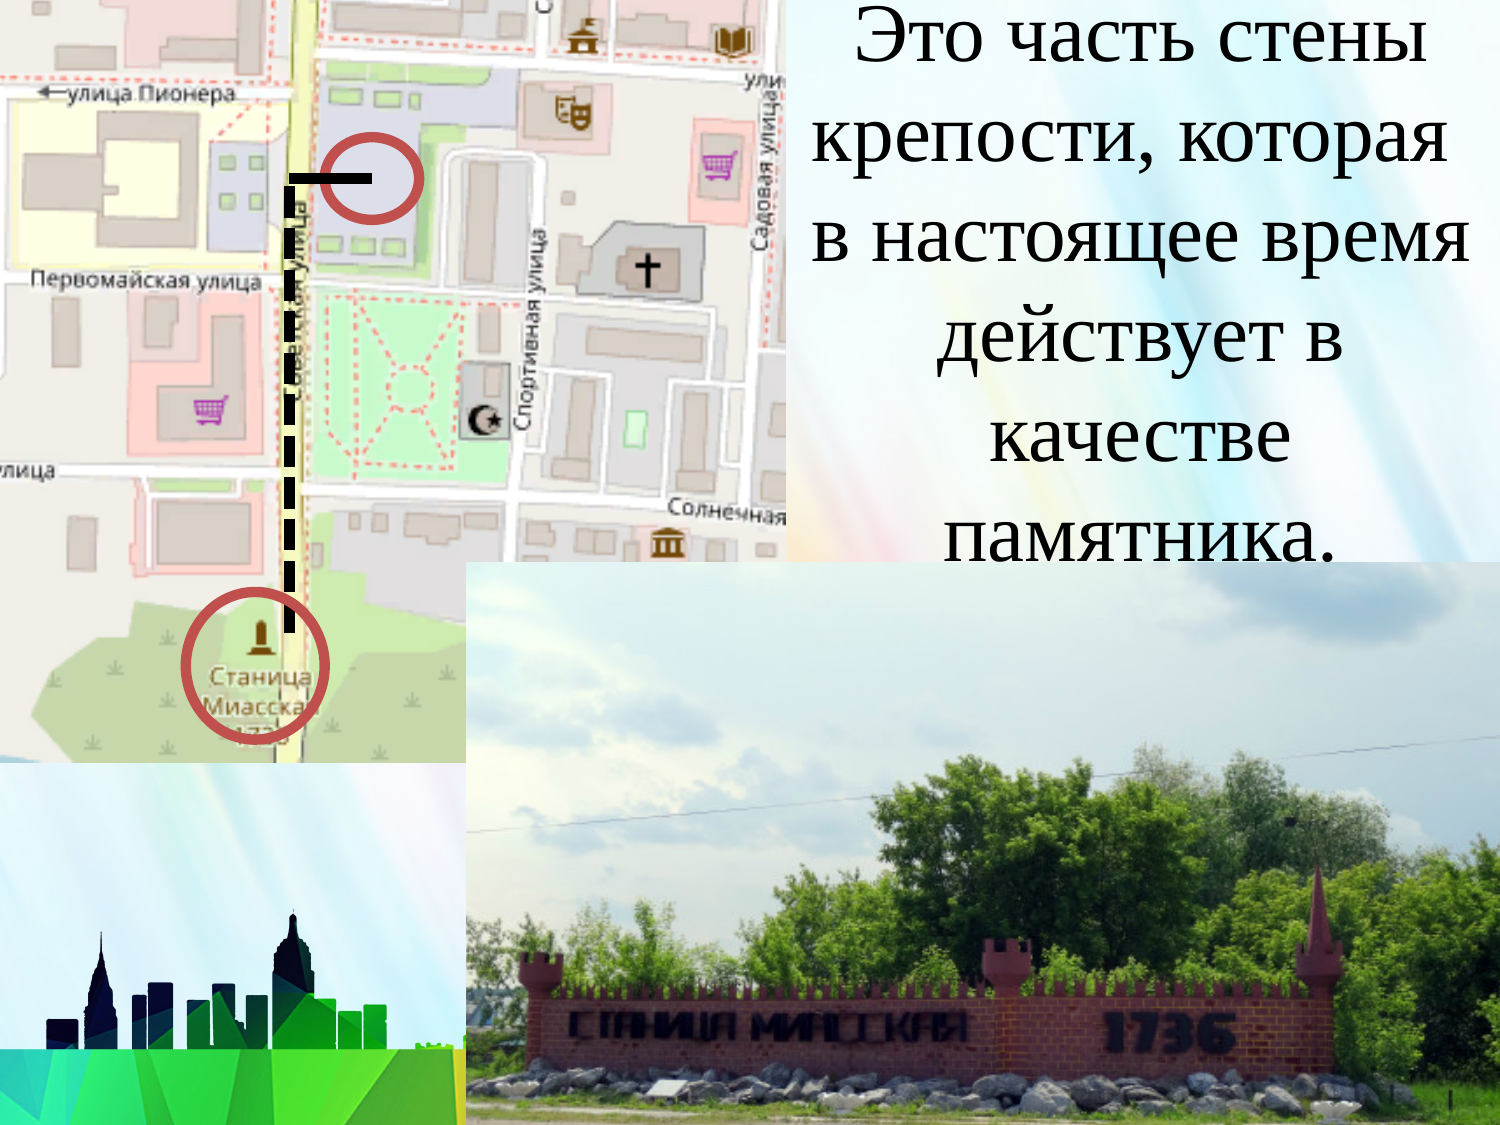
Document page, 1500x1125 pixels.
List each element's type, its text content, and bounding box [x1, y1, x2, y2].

picture [0, 0, 1500, 1125]
text_box Это часть стены крепости, которая в настоящее время действует в качестве памятника. [787, 0, 1500, 560]
